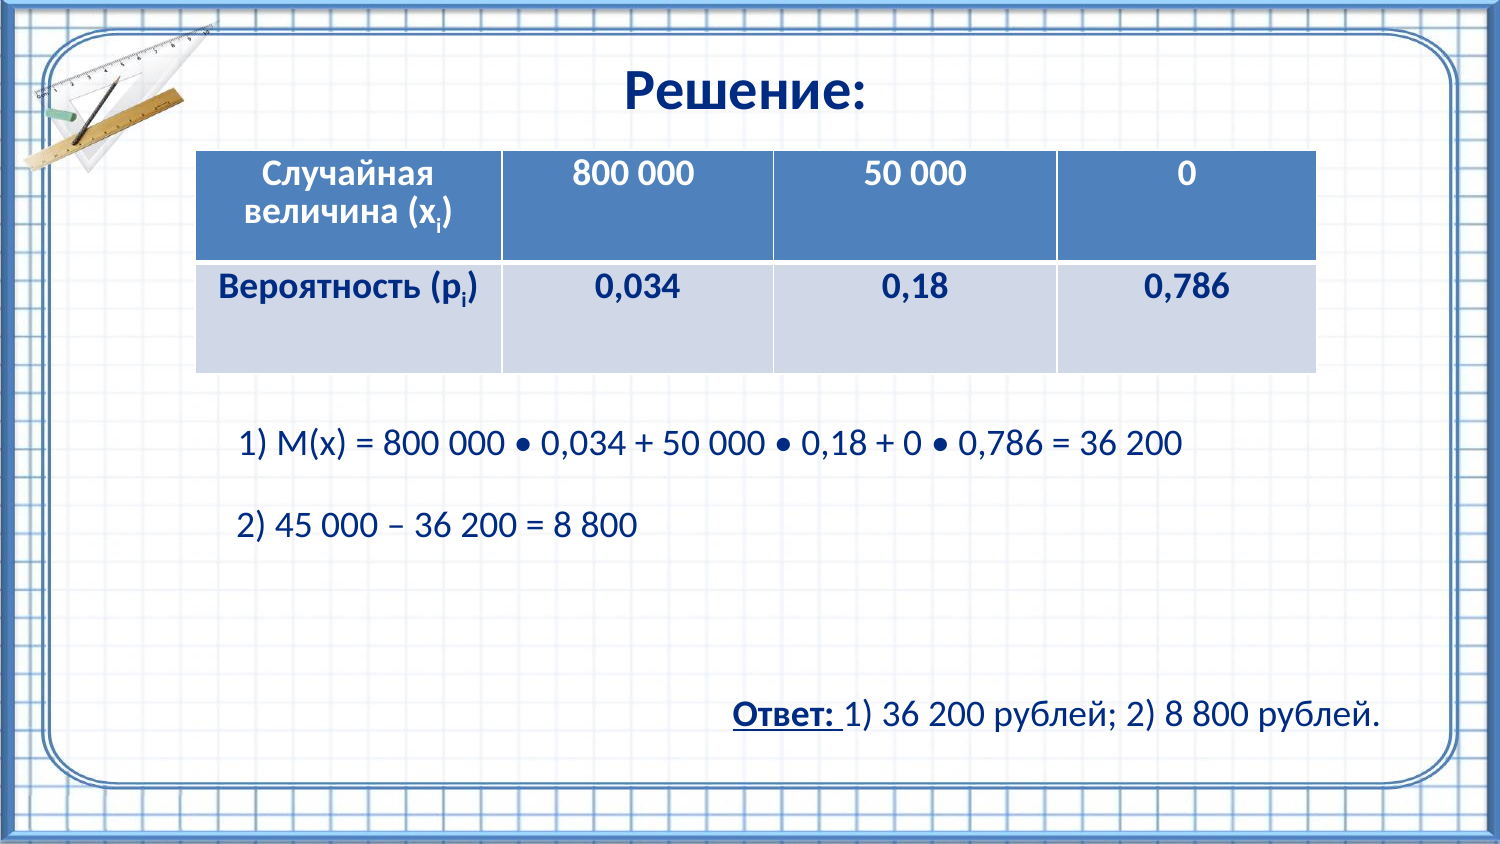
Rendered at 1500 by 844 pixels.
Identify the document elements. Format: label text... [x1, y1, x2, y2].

table_header Случайная величина (xi) [196, 151, 501, 260]
table_header 50 000 [774, 151, 1056, 260]
table_cell 0,034 [503, 265, 773, 373]
picture [0, 0, 1500, 844]
text_box 2) 45 000 – 36 200 = 8 800 [221, 492, 653, 553]
text_box Решение: [610, 43, 883, 129]
table_header 0 [1058, 151, 1316, 260]
table_cell 0,786 [1058, 265, 1316, 373]
table_cell 0,18 [774, 265, 1056, 373]
table_header 800 000 [503, 151, 773, 260]
text_box 1) M(x) = 800 000 • 0,034 + 50 000 • 0,18 + 0 • 0,786 = 36 200 [222, 410, 1198, 470]
table_cell Вероятность (pi) [196, 265, 501, 373]
text_box Ответ: 1) 36 200 рублей; 2) 8 800 рублей. [717, 681, 1397, 742]
